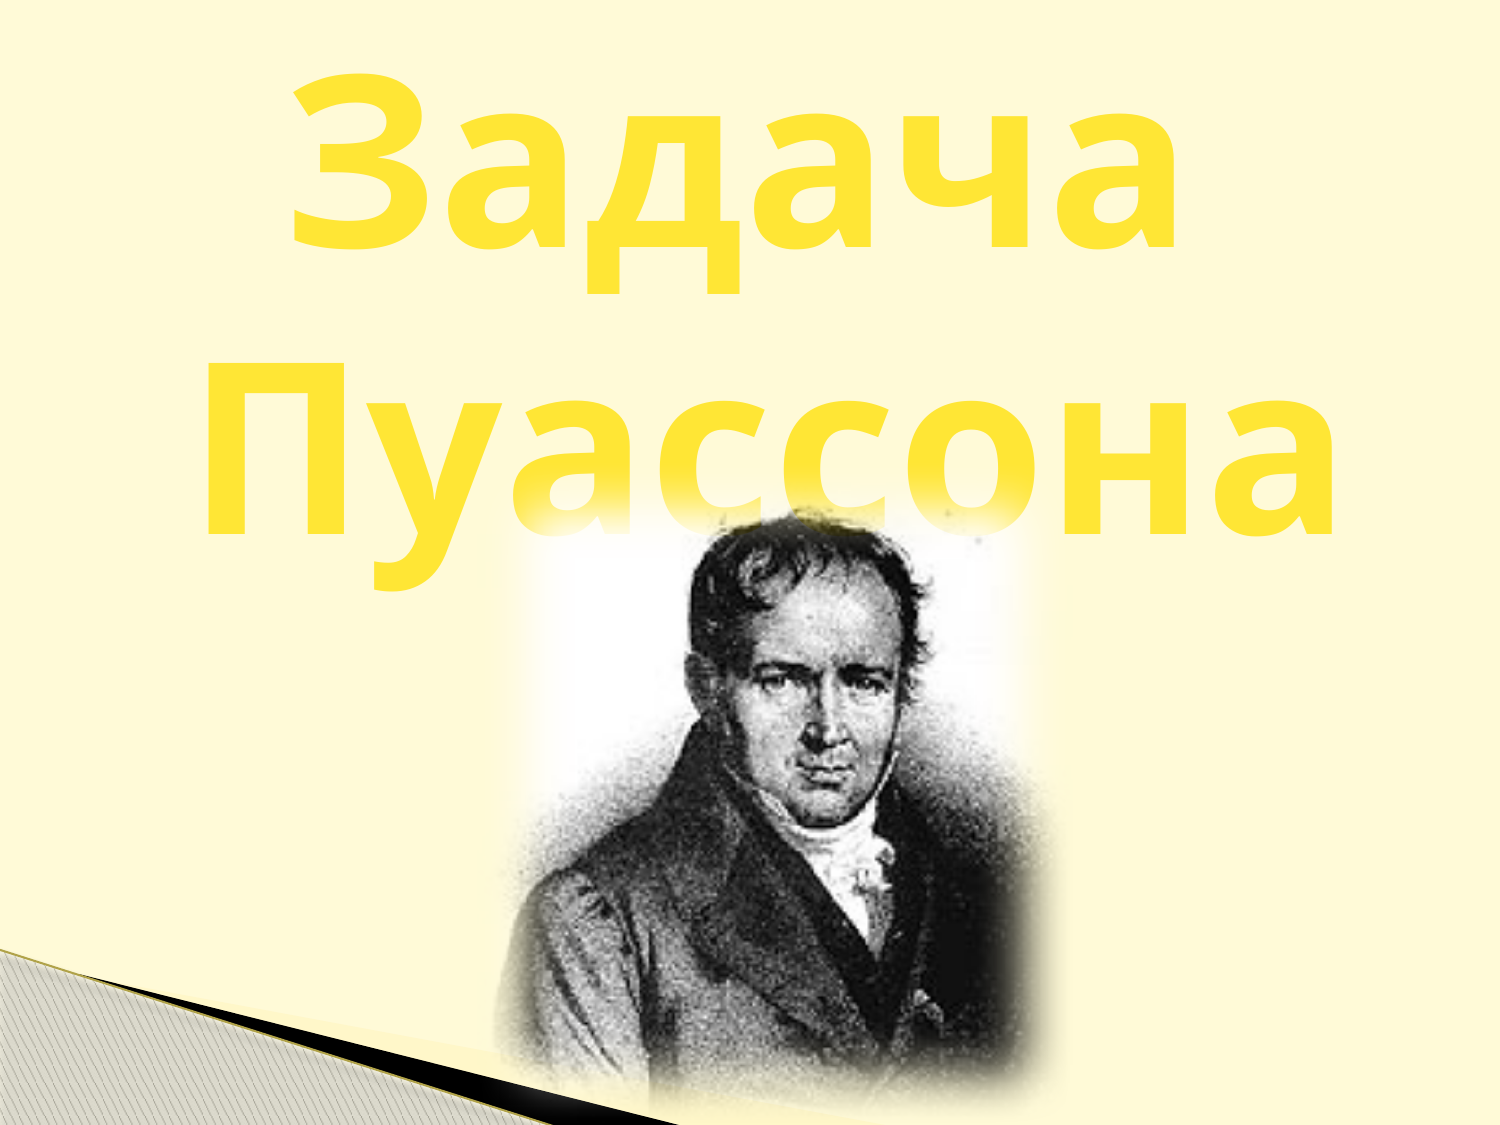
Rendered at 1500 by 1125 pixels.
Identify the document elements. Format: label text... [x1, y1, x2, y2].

text_box Задача Пуассона [172, 0, 1367, 590]
picture [474, 456, 1076, 1125]
